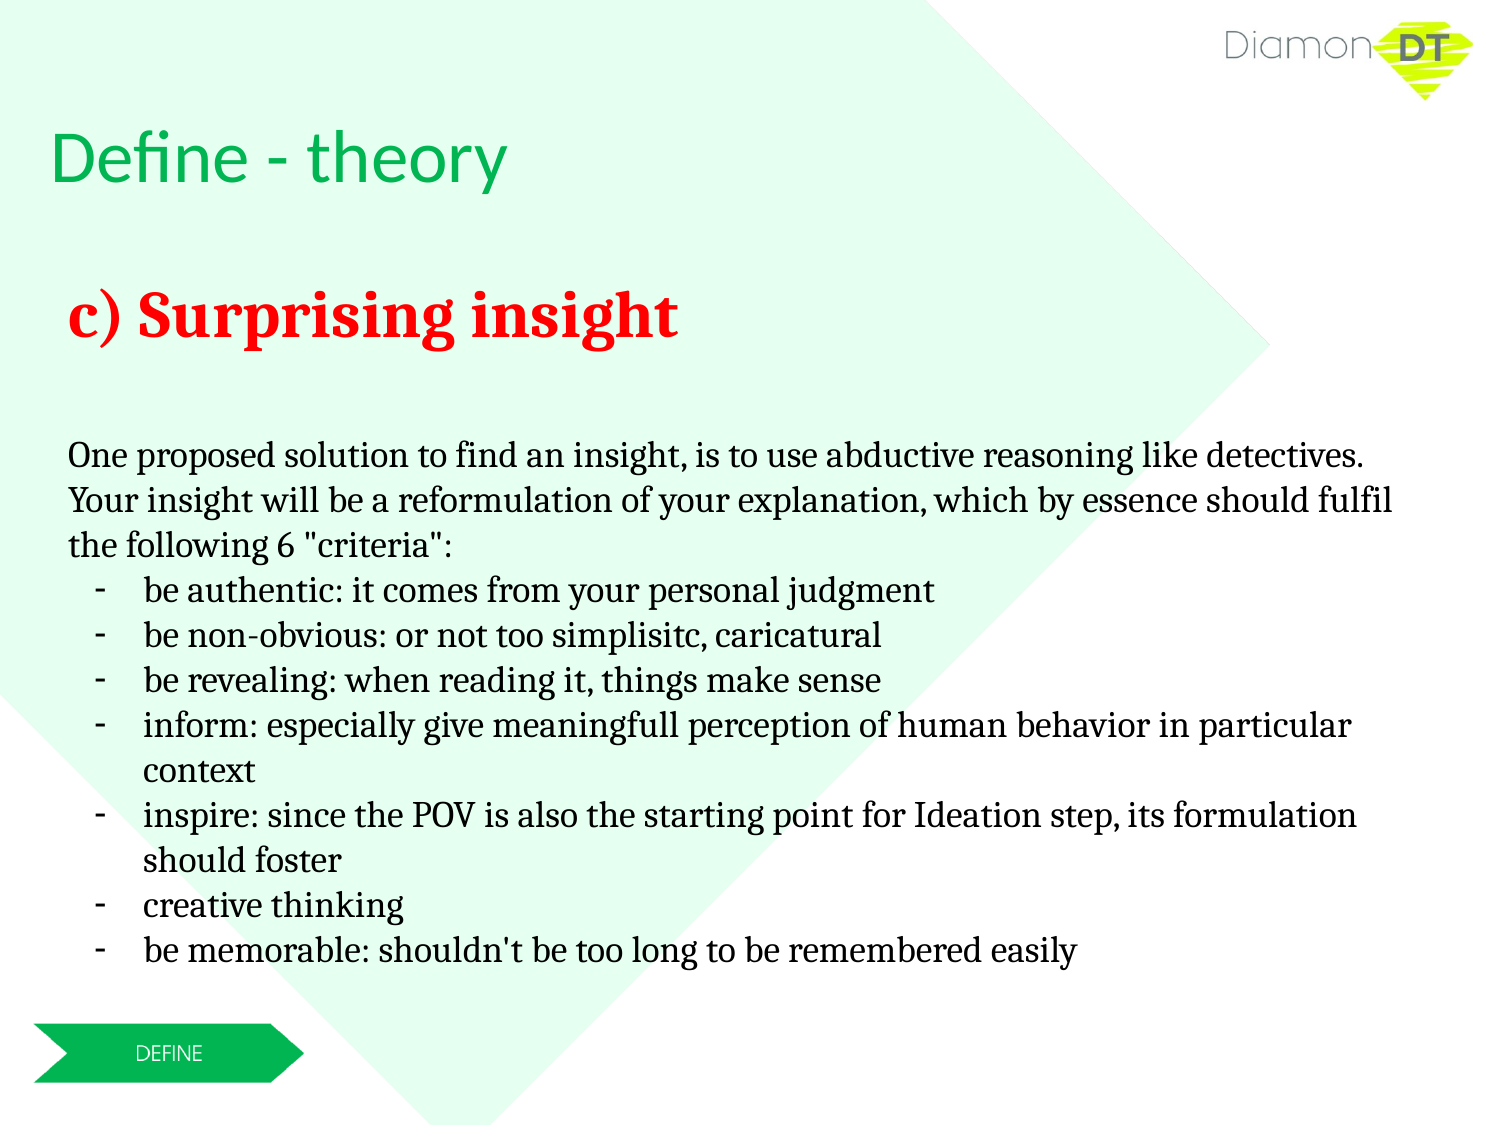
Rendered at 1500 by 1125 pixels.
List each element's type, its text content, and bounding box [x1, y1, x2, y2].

subtitle c) Surprising insight One proposed solution to find an insight, is to use abductive reasoning like detectives. Your insight will be a reformulation of your explanation, which by essence should fulfil the following 6 "criteria": be authentic: it comes from your personal judgment be non-obvious: or not too simplisitc, caricatural be revealing: when reading it, things make sense inform: especially give meaningfull perception of human behavior in particular context inspire: since the POV is also the starting point for Ideation step, its formulation should foster creative thinking be memorable: shouldn't be too long to be remembered easily [1273, 255, 1451, 987]
picture [0, 0, 1473, 1125]
